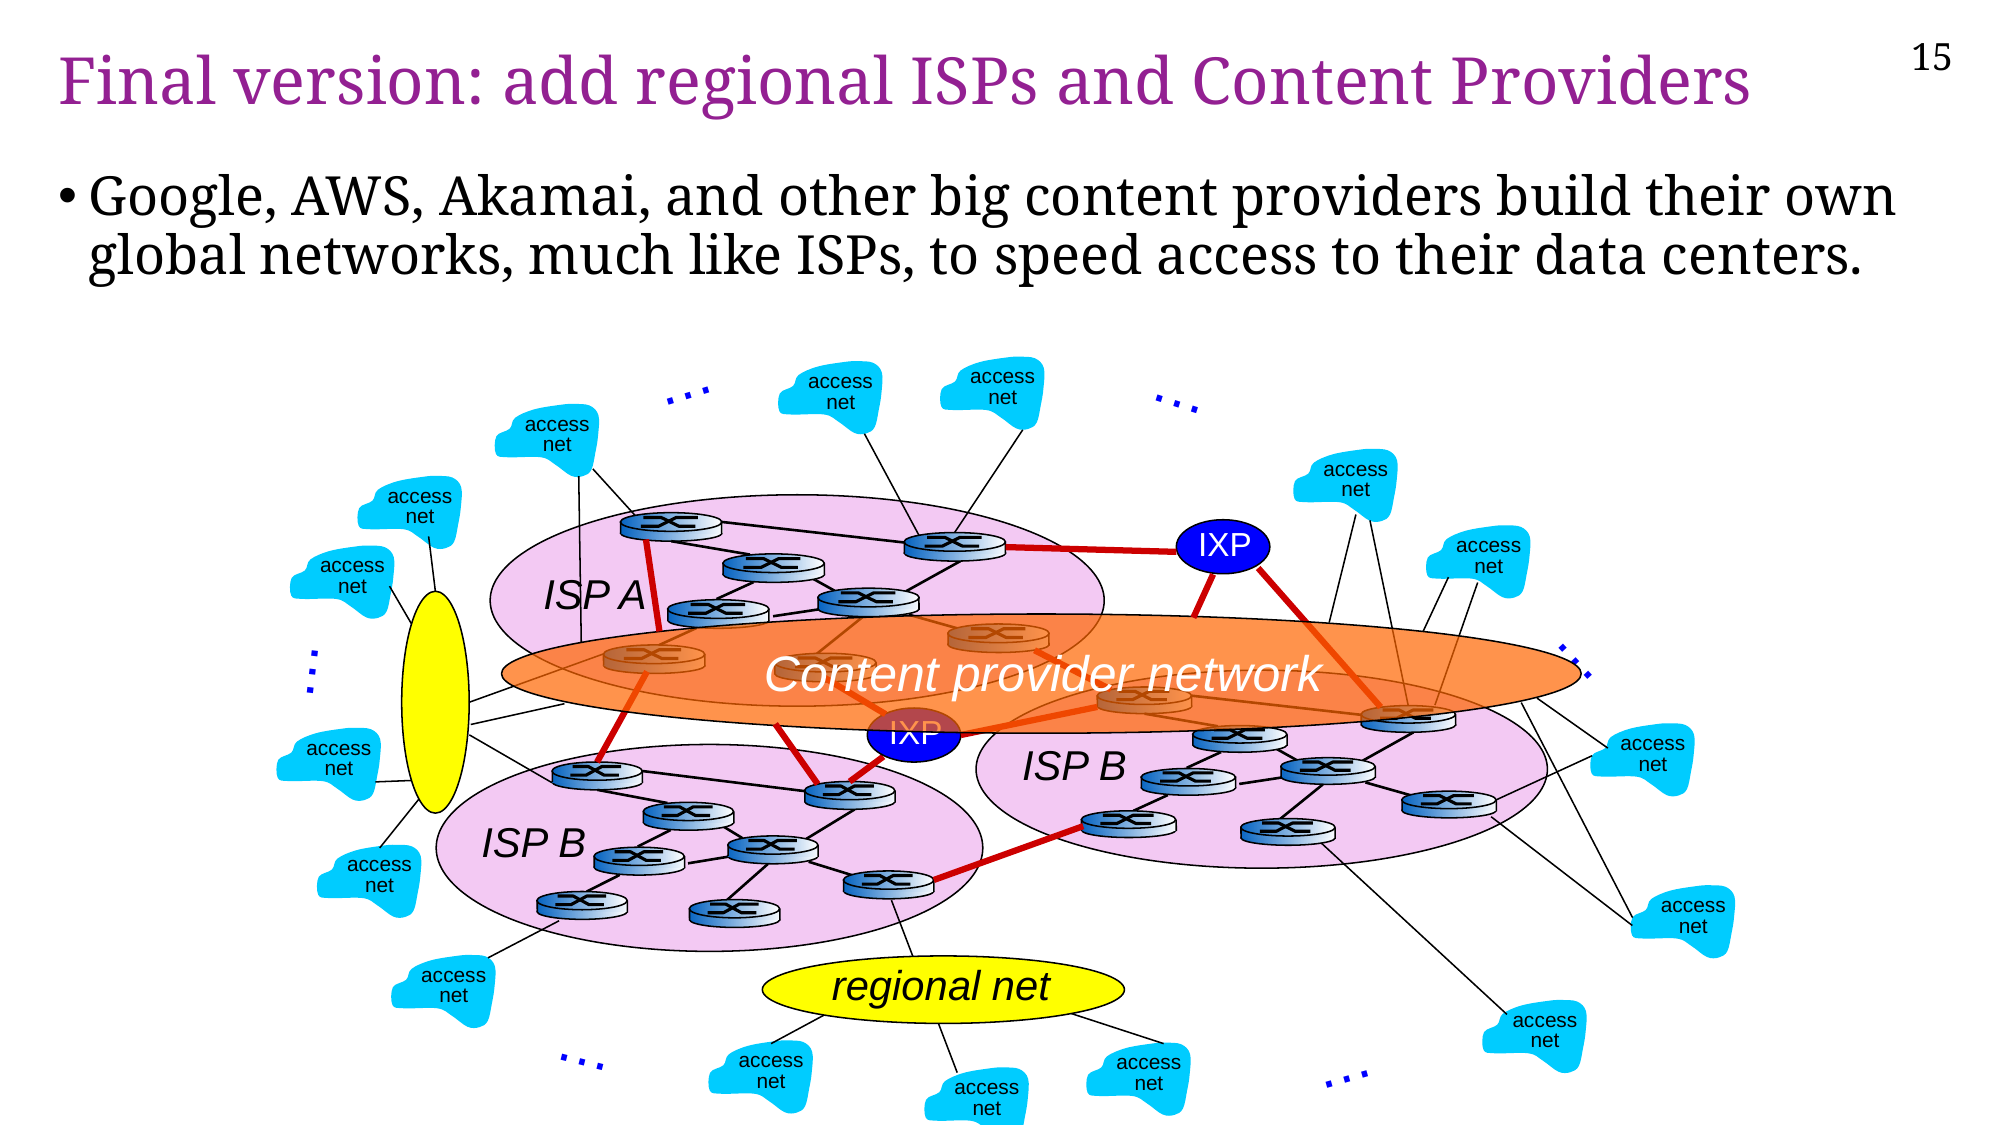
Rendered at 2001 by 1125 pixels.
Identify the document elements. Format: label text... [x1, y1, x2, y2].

title Final version: add regional ISPs and Content Providers [43, 25, 1953, 141]
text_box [250, 334, 1746, 1125]
list Google, AWS, Akamai, and other big content providers build their own global networks, much like ISPs, to speed access to their data centers. [43, 161, 1953, 342]
